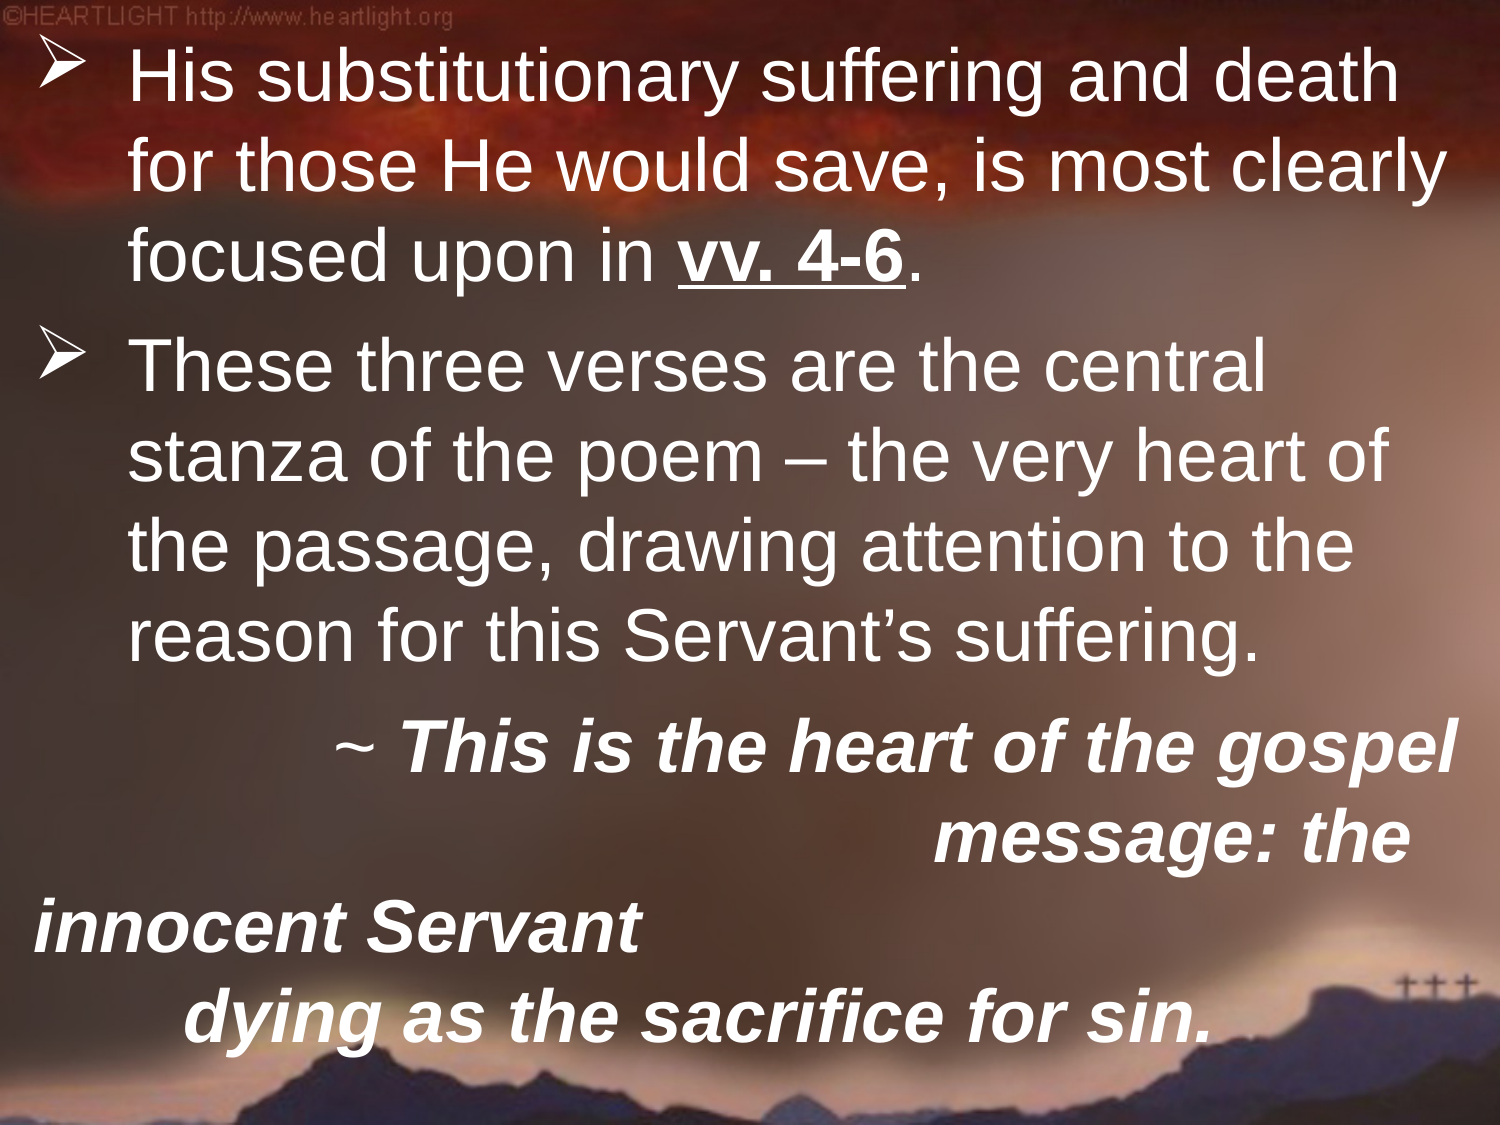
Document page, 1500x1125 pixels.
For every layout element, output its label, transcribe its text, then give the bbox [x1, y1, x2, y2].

picture [0, 0, 1500, 1125]
subtitle His substitutionary suffering and death for those He would save, is most clearly focused upon in vv. 4-6. These three verses are the central stanza of the poem – the very heart of the passage, drawing attention to the reason for this Servant’s suffering. ~ This is the heart of the gospel message: the innocent Servant dying as the sacrifice for sin. [18, 18, 1477, 1104]
